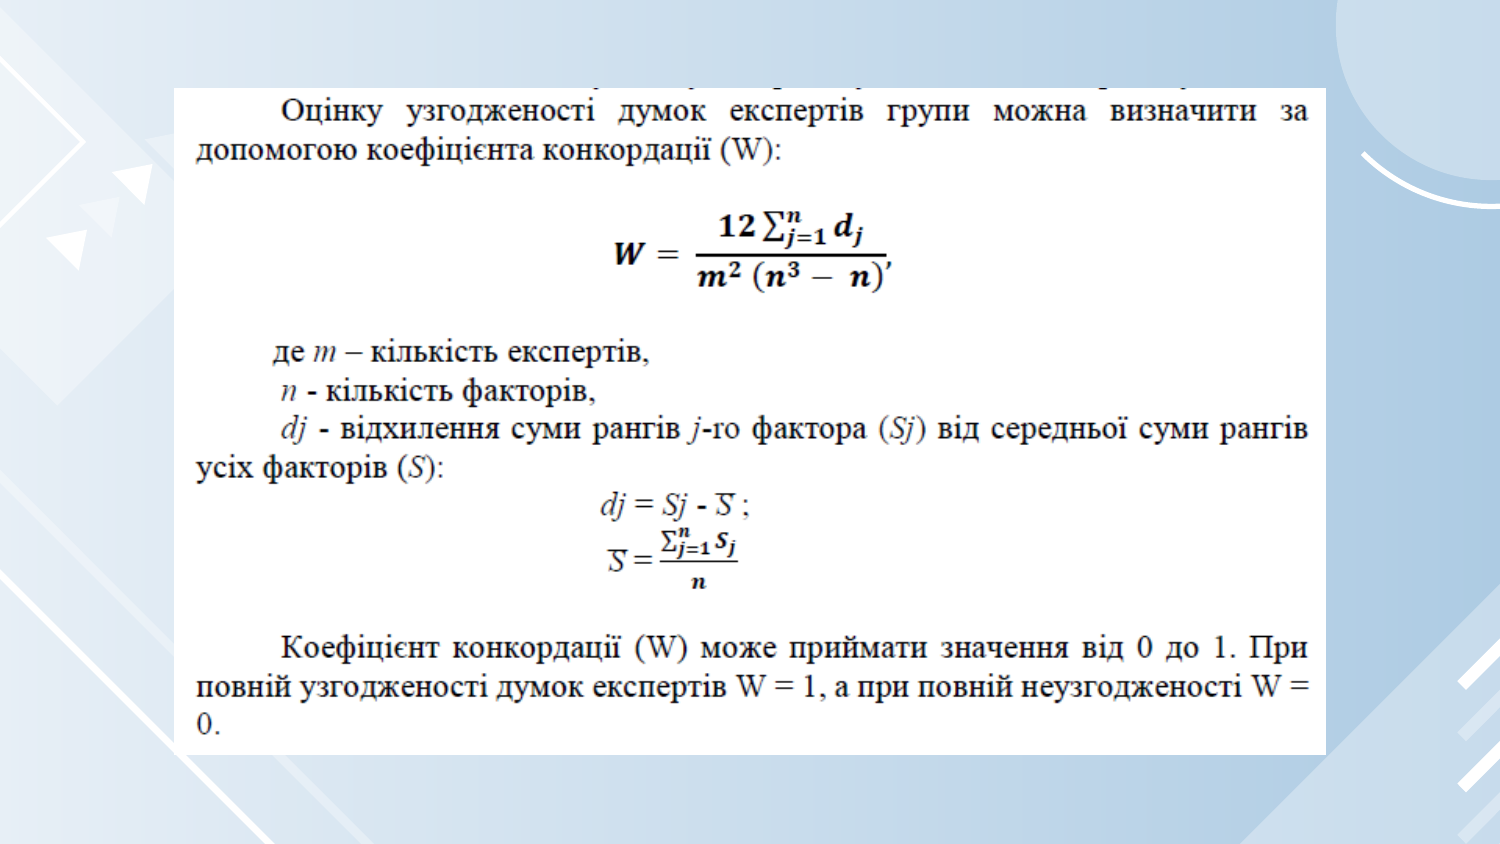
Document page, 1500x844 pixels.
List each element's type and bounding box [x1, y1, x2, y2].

picture [173, 88, 1326, 755]
